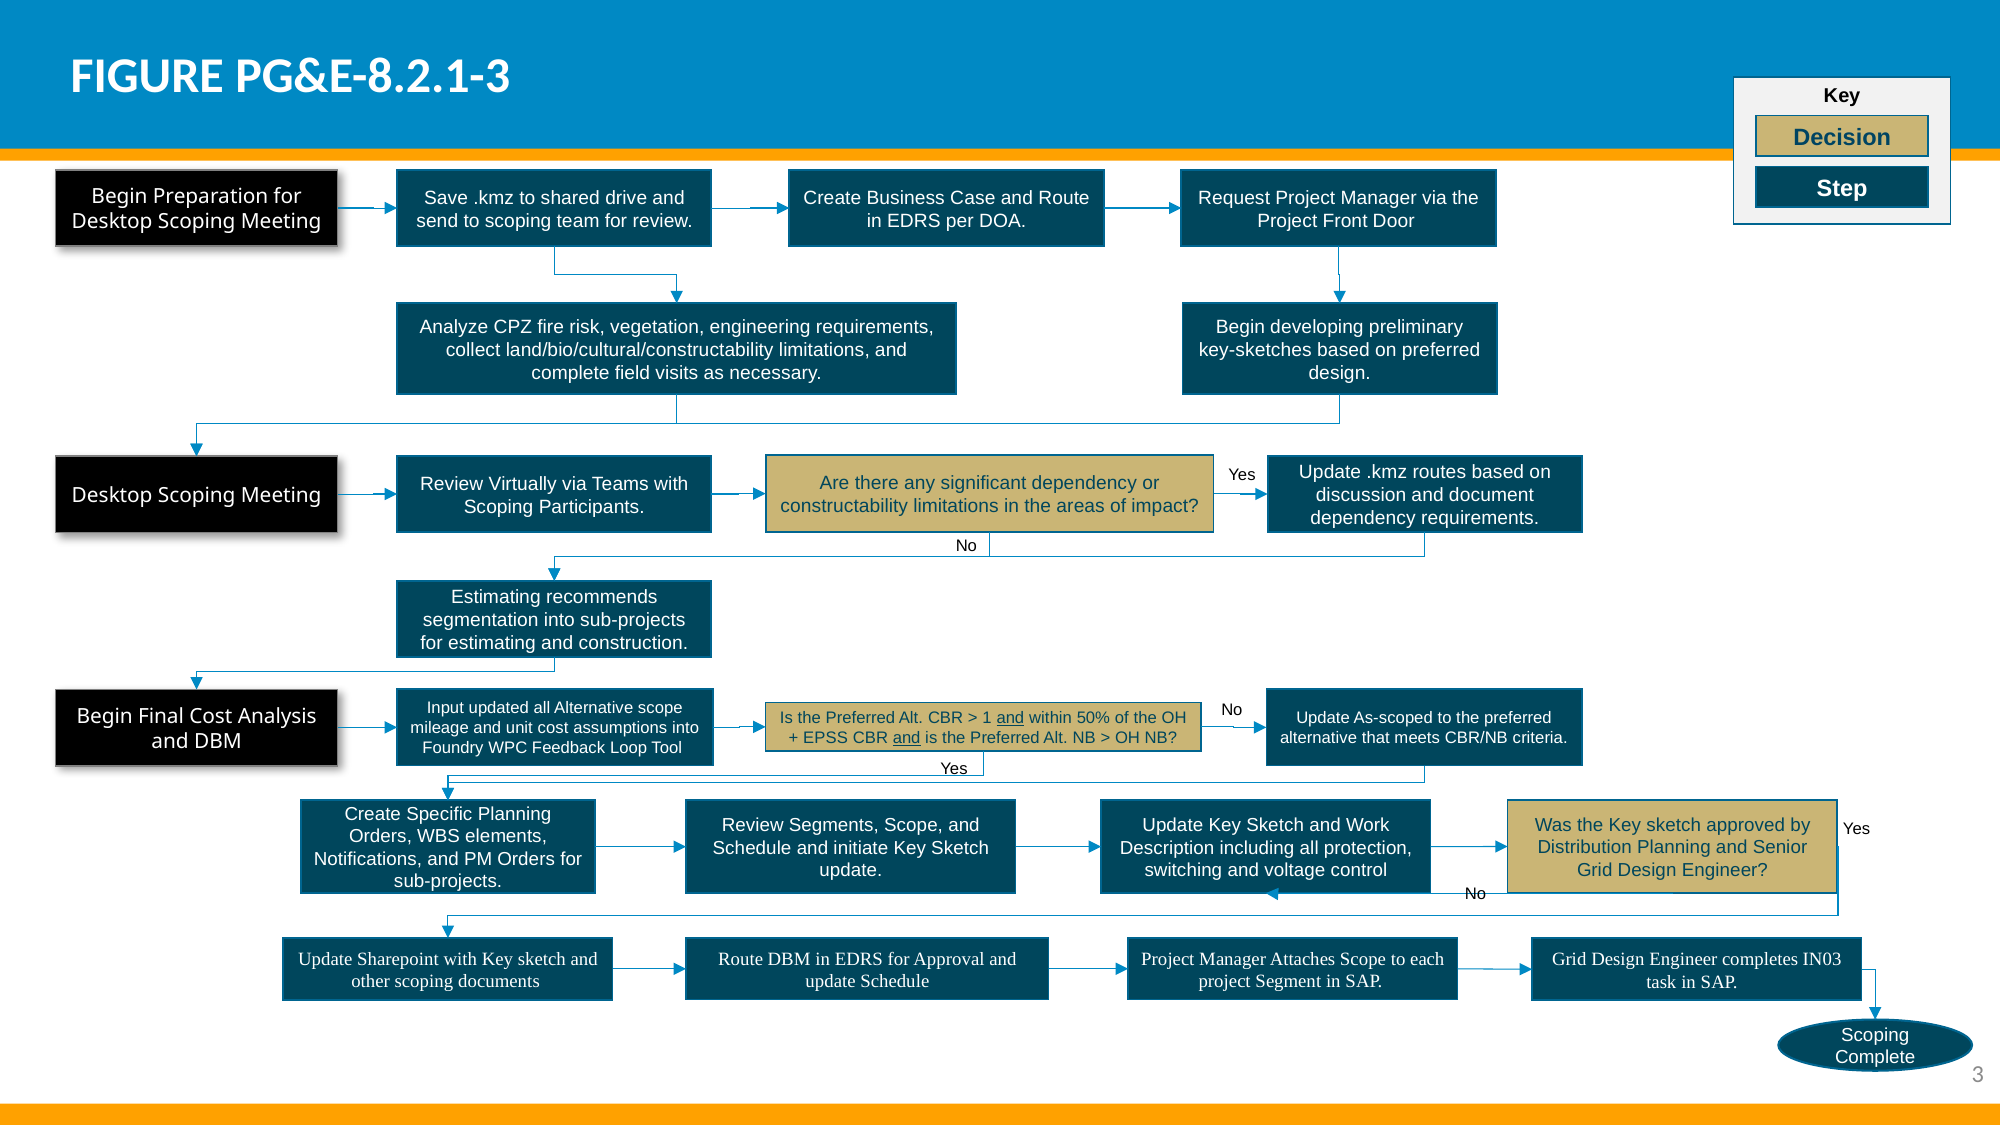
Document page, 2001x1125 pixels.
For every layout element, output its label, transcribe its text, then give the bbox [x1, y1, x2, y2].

slide_number 3 [1584, 1042, 1999, 1103]
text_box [55, 76, 1973, 1071]
title FIGURE PG&E-8.2.1-3 [55, 16, 1951, 76]
